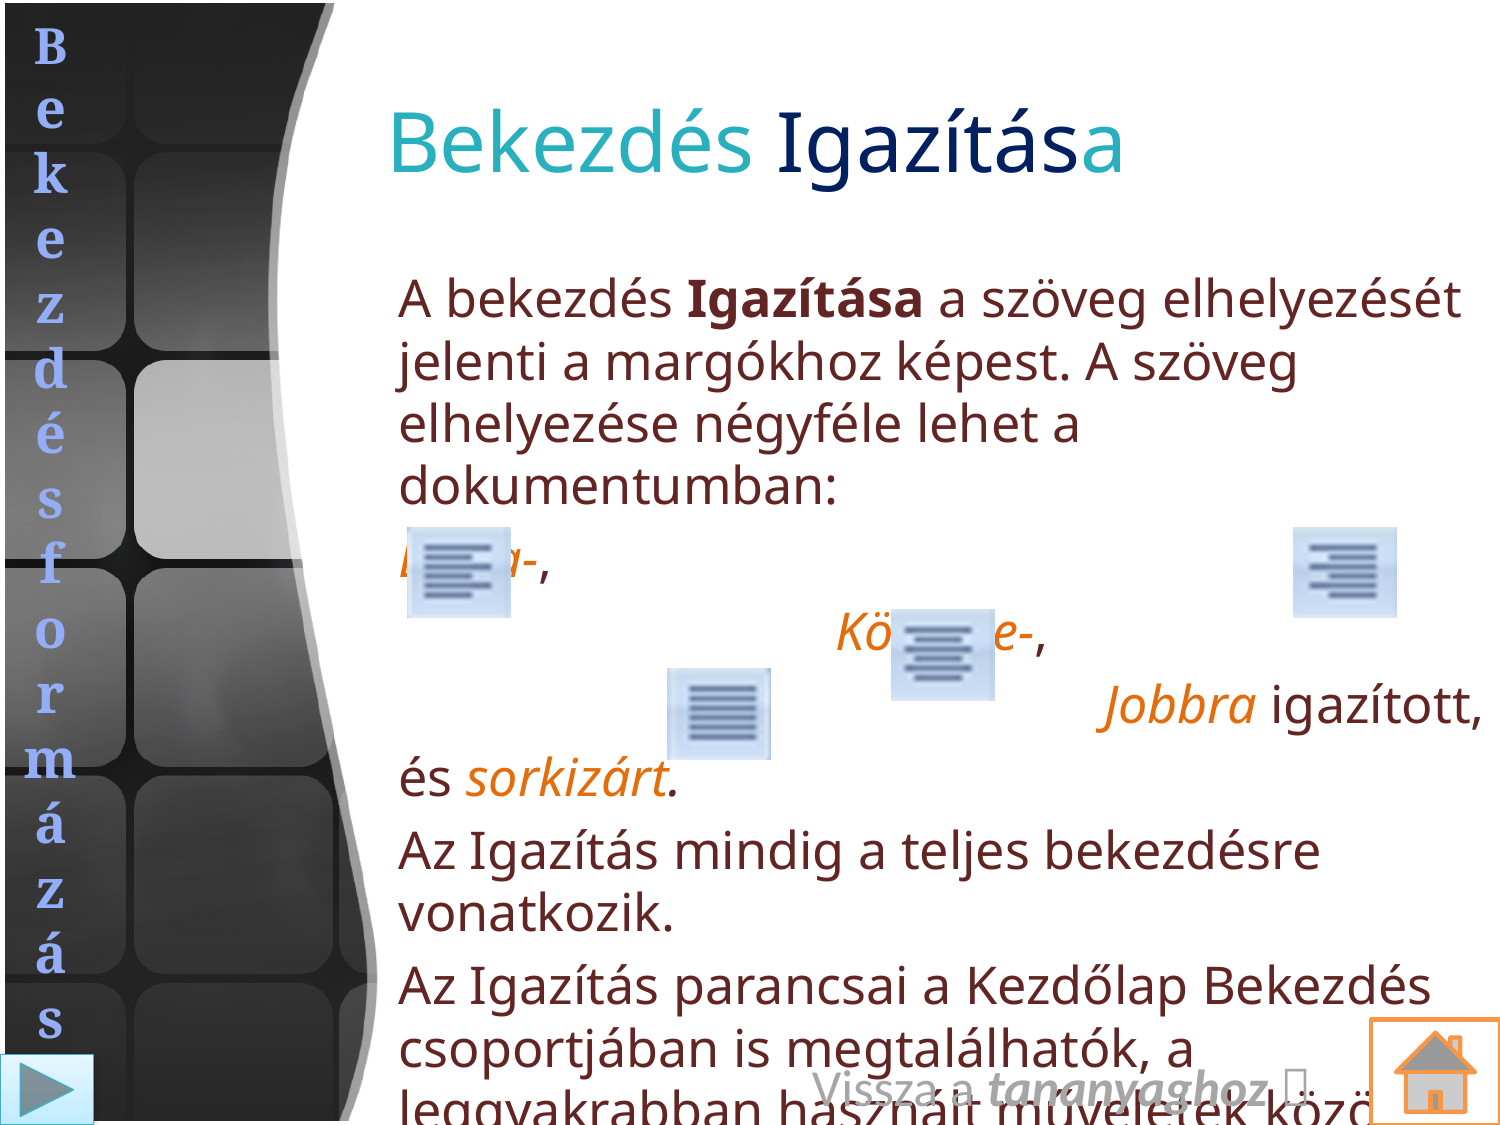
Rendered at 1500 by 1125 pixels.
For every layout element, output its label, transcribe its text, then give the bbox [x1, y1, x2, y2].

picture [891, 609, 995, 701]
picture [666, 668, 771, 760]
list A bekezdés Igazítása a szöveg elhelyezését jelenti a margókhoz képest. A szöveg elhelyezése négyféle lehet a dokumentumban: Balra-, Középre-, Jobbra igazított, és sorkizárt. Az Igazítás mindig a teljes bekezdésre vonatkozik. Az Igazítás parancsai a Kezdőlap Bekezdés csoportjában is megtalálhatók, a leggyakrabban használt műveletek között. [383, 257, 1500, 1009]
picture [0, 0, 1500, 1125]
picture [1293, 526, 1397, 618]
picture [407, 526, 511, 618]
text_box [0, 1054, 94, 1125]
text_box Vissza a tananyaghoz  [797, 1046, 1348, 1124]
text_box [1369, 1017, 1500, 1125]
title Bekezdés Igazítása [107, 44, 1426, 233]
text_box B e k e z d é s f o r m á z á s [0, 7, 107, 1057]
